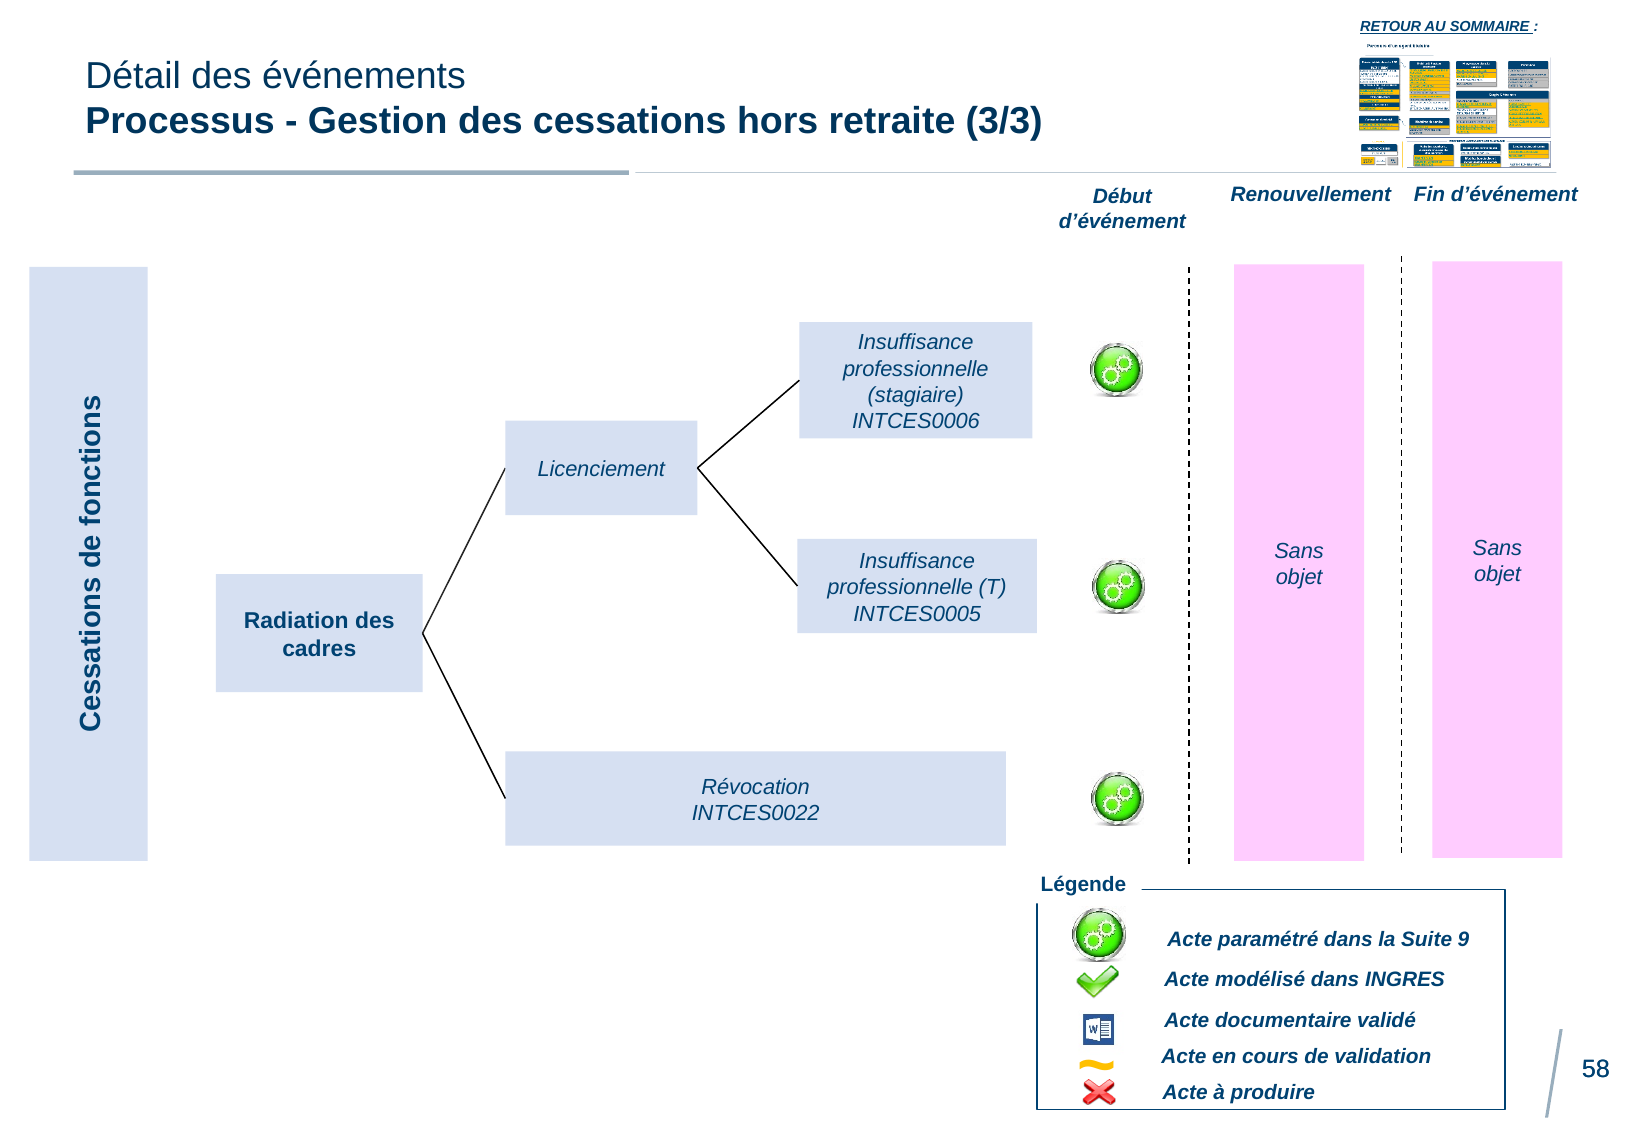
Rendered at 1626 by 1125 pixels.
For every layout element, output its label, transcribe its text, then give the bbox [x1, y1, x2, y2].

picture [1359, 40, 1553, 168]
slide_number 58 [1516, 1044, 1625, 1121]
picture [1092, 558, 1145, 614]
picture [1067, 906, 1128, 1059]
picture [1091, 770, 1144, 826]
picture [1082, 1079, 1116, 1105]
picture [1090, 341, 1143, 397]
